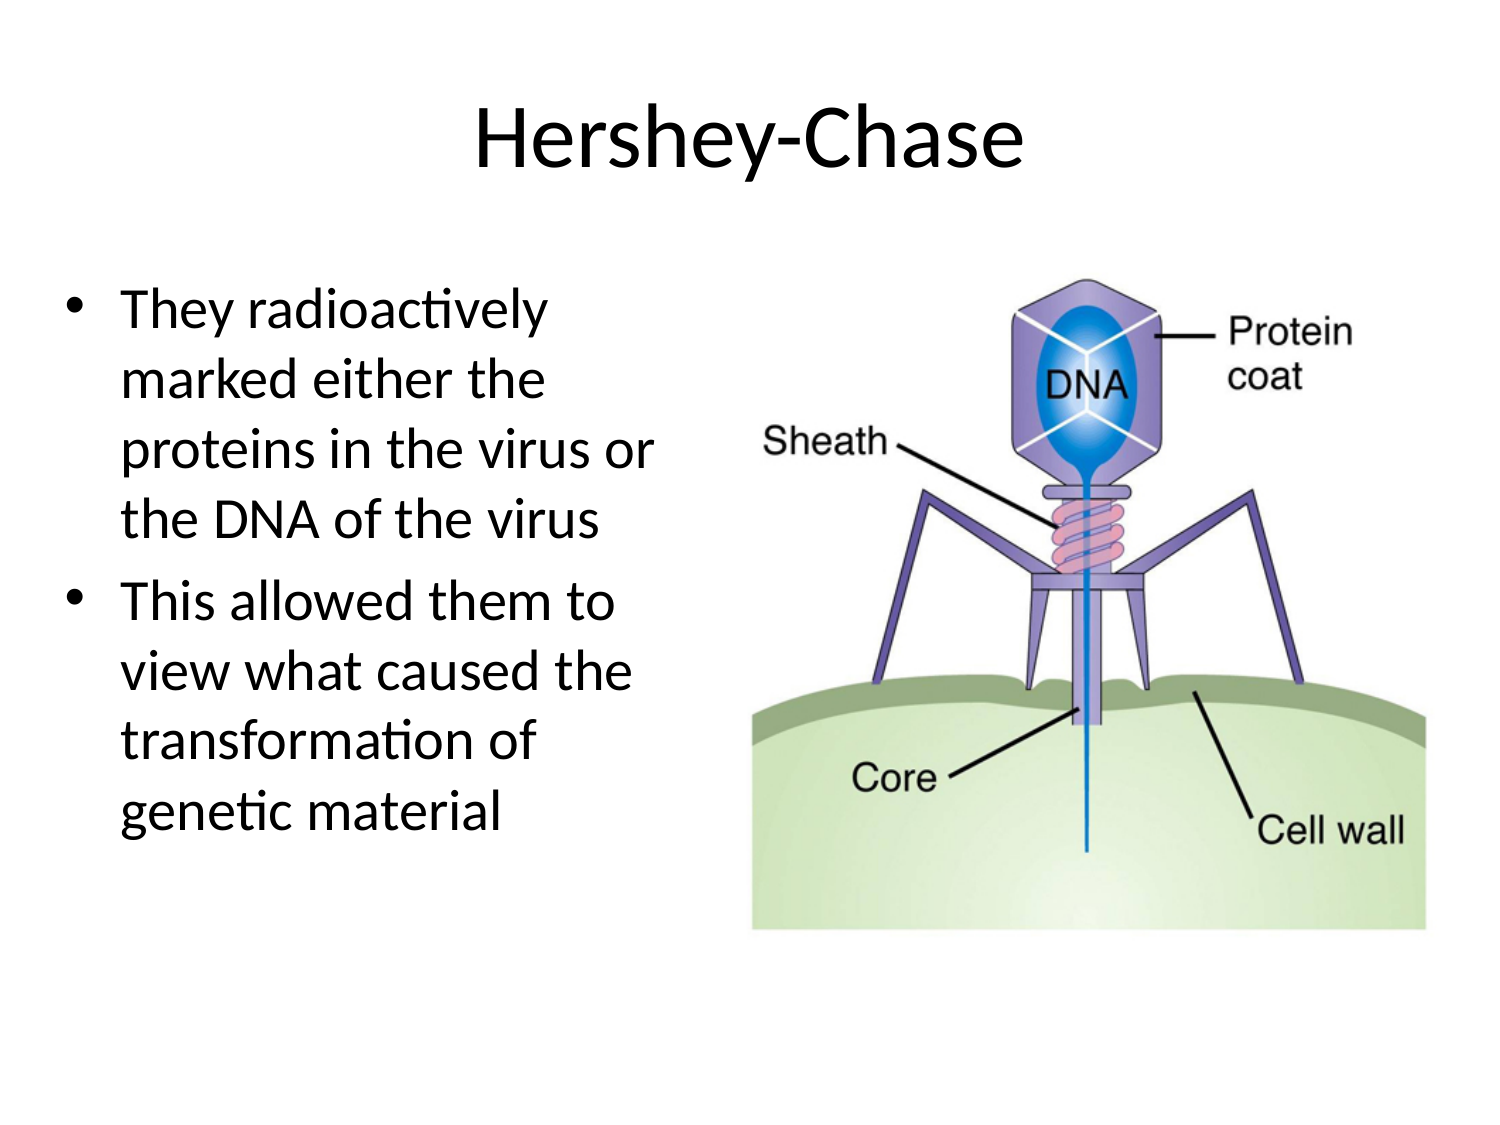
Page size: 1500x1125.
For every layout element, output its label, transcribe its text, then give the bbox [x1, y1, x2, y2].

title Hershey-Chase [49, 37, 1451, 225]
picture [737, 262, 1444, 943]
list They radioactively marked either the proteins in the virus or the DNA of the virus This allowed them to view what caused the transformation of genetic material [49, 262, 737, 1001]
